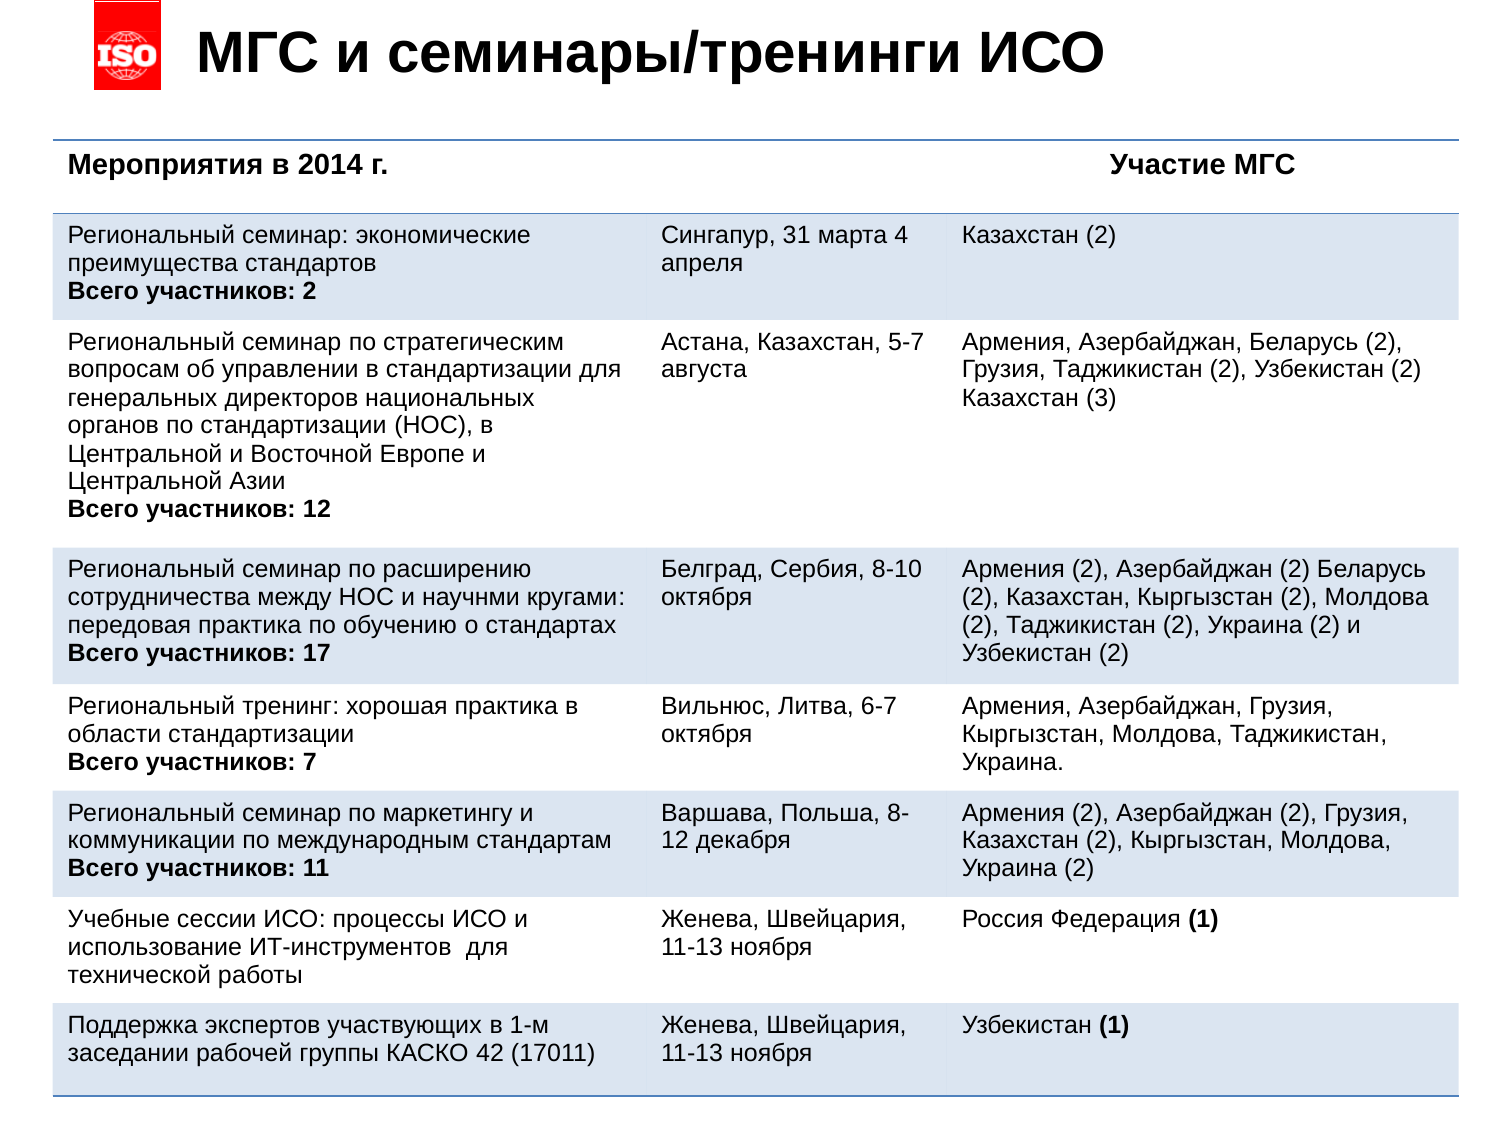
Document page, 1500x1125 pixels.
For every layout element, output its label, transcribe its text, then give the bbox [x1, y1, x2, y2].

table_cell Региональный тренинг: хорошая практика в области стандартизации Всего участников: 7 [53, 684, 646, 791]
table_cell Региональный семинар по маркетингу и коммуникации по международным стандартам Всего участников: 11 [53, 791, 646, 897]
table_cell Узбекистан (1) [947, 1003, 1459, 1095]
table_cell Армения (2), Азербайджан (2), Грузия, Казахстан (2), Кыргызстан, Молдова, Украина (2) [947, 791, 1459, 897]
title МГС и семинары/тренинги ИСО [181, 0, 1365, 99]
table_cell Сингапур, 31 марта 4 апреля [646, 214, 947, 320]
table_cell Армения, Азербайджан, Беларусь (2), Грузия, Таджикистан (2), Узбекистан (2) Казахстан (3) [947, 320, 1459, 548]
table_cell Белград, Сербия, 8-10 октября [646, 548, 947, 684]
table_cell Россия Федерация (1) [947, 897, 1459, 1003]
table_cell Варшава, Польша, 8-12 декабря [646, 791, 947, 897]
table_cell Поддержка экспертов участвующих в 1-м заседании рабочей группы КАСКО 42 (17011) [53, 1003, 646, 1095]
table_cell Армения (2), Азербайджан (2) Беларусь (2), Казахстан, Кыргызстан (2), Молдова (2), Таджикистан (2), Украина (2) и Узбекистан (2) [947, 548, 1459, 684]
table_cell Региональный семинар: экономические преимущества стандартов Всего участников: 2 [53, 214, 646, 320]
table_cell Астана, Казахстан, 5-7 августа [646, 320, 947, 548]
table_cell Региональный семинар по расширению сотрудничества между НОС и научнми кругами: передовая практика по обучению о стандартах Всего участников: 17 [53, 548, 646, 684]
table_cell Женева, Швейцария, 11-13 ноября [646, 897, 947, 1003]
table_header Мероприятия в 2014 г. [53, 141, 947, 213]
table_cell Армения, Азербайджан, Грузия, Кыргызстан, Молдова, Таджикистан, Украина. [947, 684, 1459, 791]
table_header Участие МГС [947, 141, 1459, 213]
table_cell Женева, Швейцария, 11-13 ноября [646, 1003, 947, 1095]
table_cell Вильнюс, Литва, 6-7 октября [646, 684, 947, 791]
table_cell Учебные сессии ИСО: процессы ИСО и использование ИТ-инструментов для технической работы [53, 897, 646, 1003]
table_cell Казахстан (2) [947, 214, 1459, 320]
table_cell Региональный семинар по стратегическим вопросам об управлении в стандартизации для генеральных директоров национальных органов по стандартизации (НОС), в Центральной и Восточной Европе и Центральной Азии Всего участников: 12 [53, 320, 646, 548]
